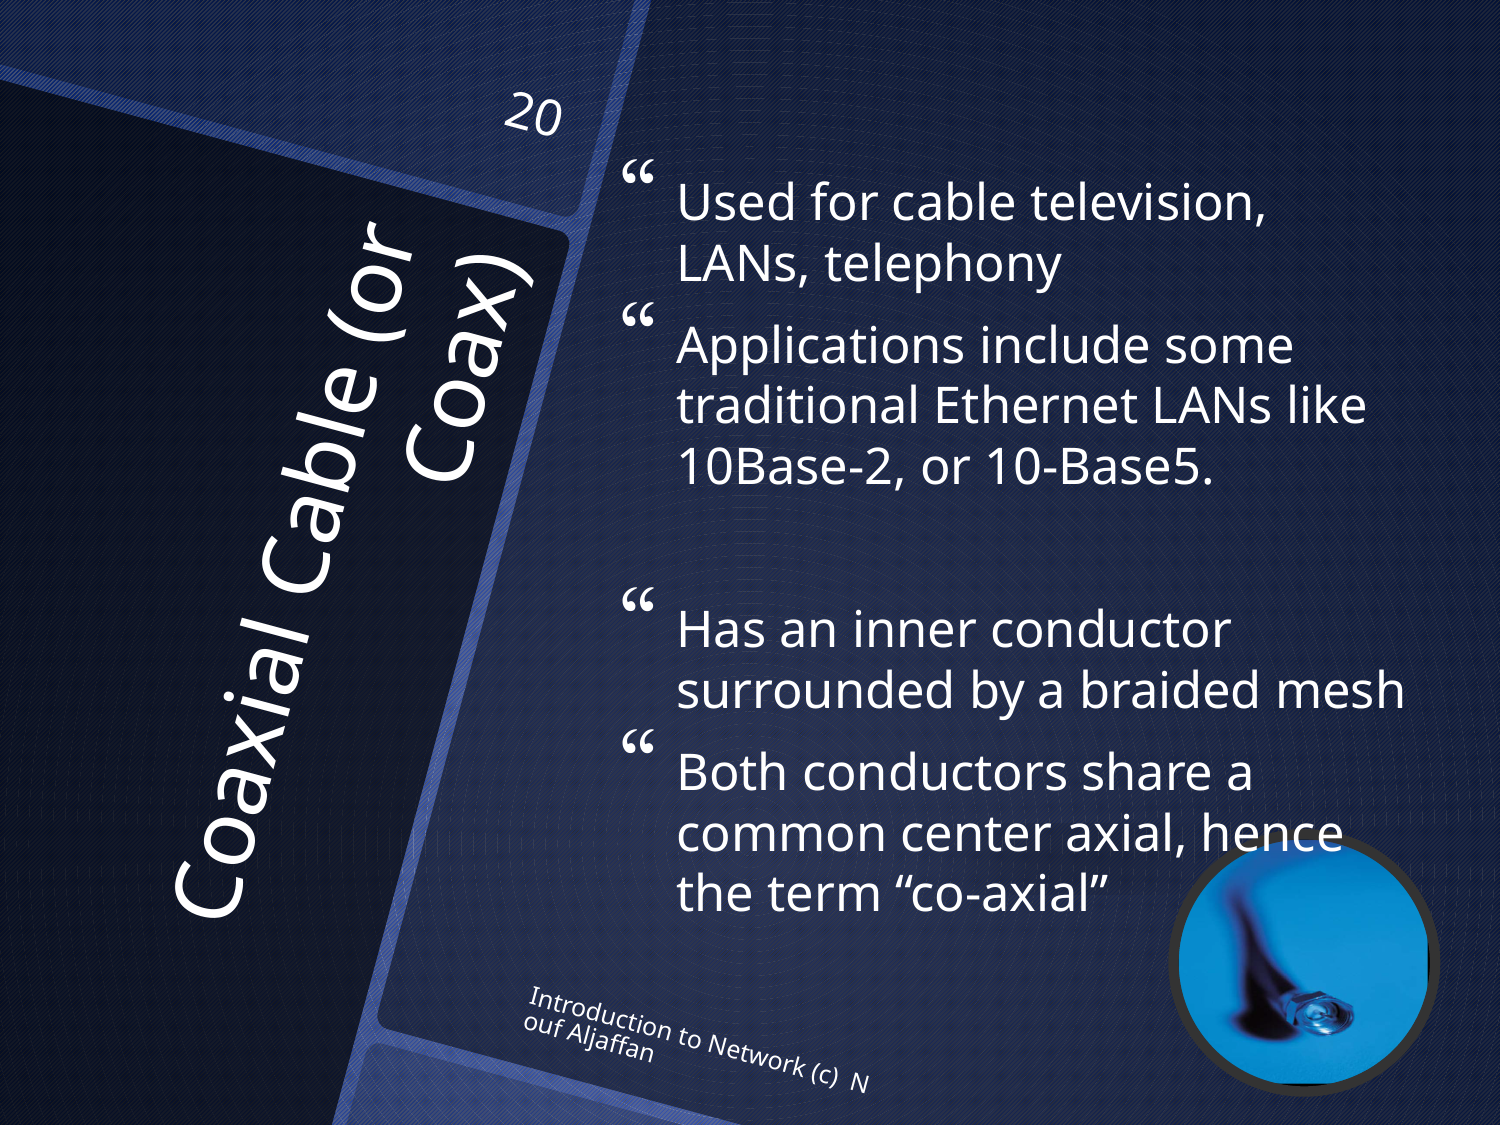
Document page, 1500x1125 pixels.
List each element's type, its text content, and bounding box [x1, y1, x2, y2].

title Coaxial Cable (or Coax) [69, 181, 554, 1056]
picture [1172, 833, 1436, 1092]
list Used for cable television, LANs, telephony Applications include some traditional Ethernet LANs like 10Base-2, or 10-Base5. Has an inner conductor surrounded by a braided mesh Both conductors share a common center axial, hence the term “co-axial” [600, 162, 1425, 948]
slide_number 20 [206, 1, 585, 157]
footer Introduction to Network (c) Nouf Aljaffan [508, 963, 903, 1123]
